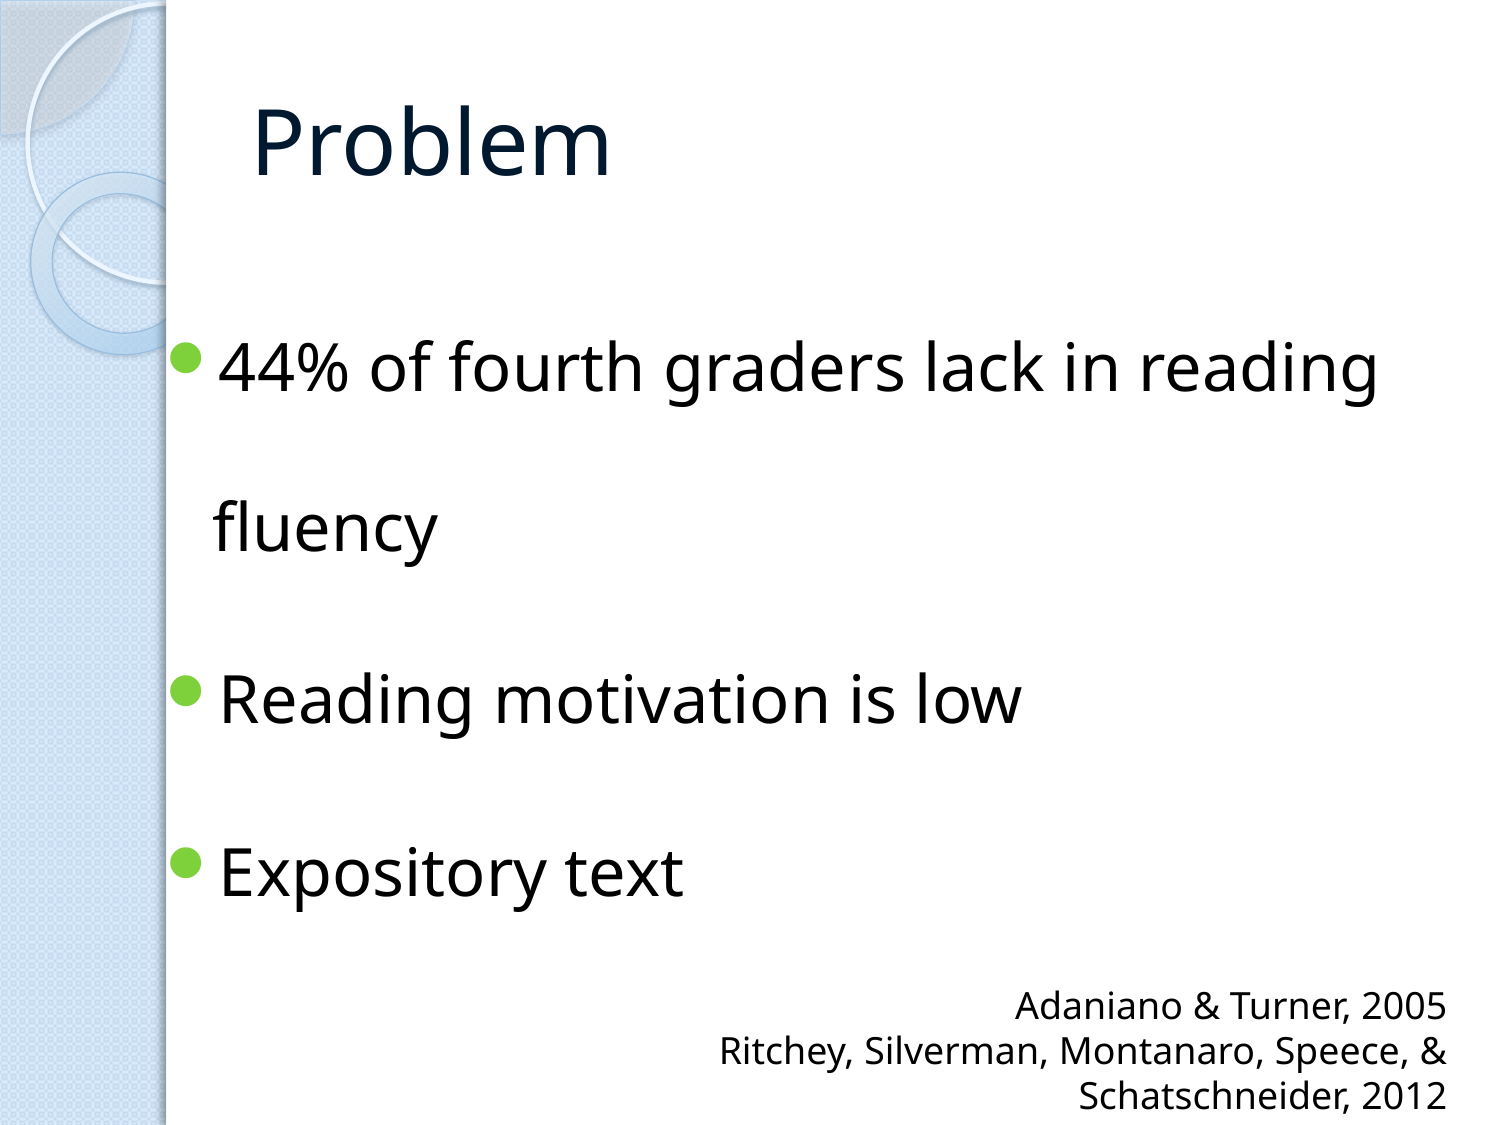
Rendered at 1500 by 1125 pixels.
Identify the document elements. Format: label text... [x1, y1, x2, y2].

text_box Adaniano & Turner, 2005 Ritchey, Silverman, Montanaro, Speece, & Schatschneider, 2012 [450, 974, 1463, 1125]
list 44% of fourth graders lack in reading fluency Reading motivation is low Expository text [137, 237, 1463, 925]
title Problem [235, 45, 1466, 233]
